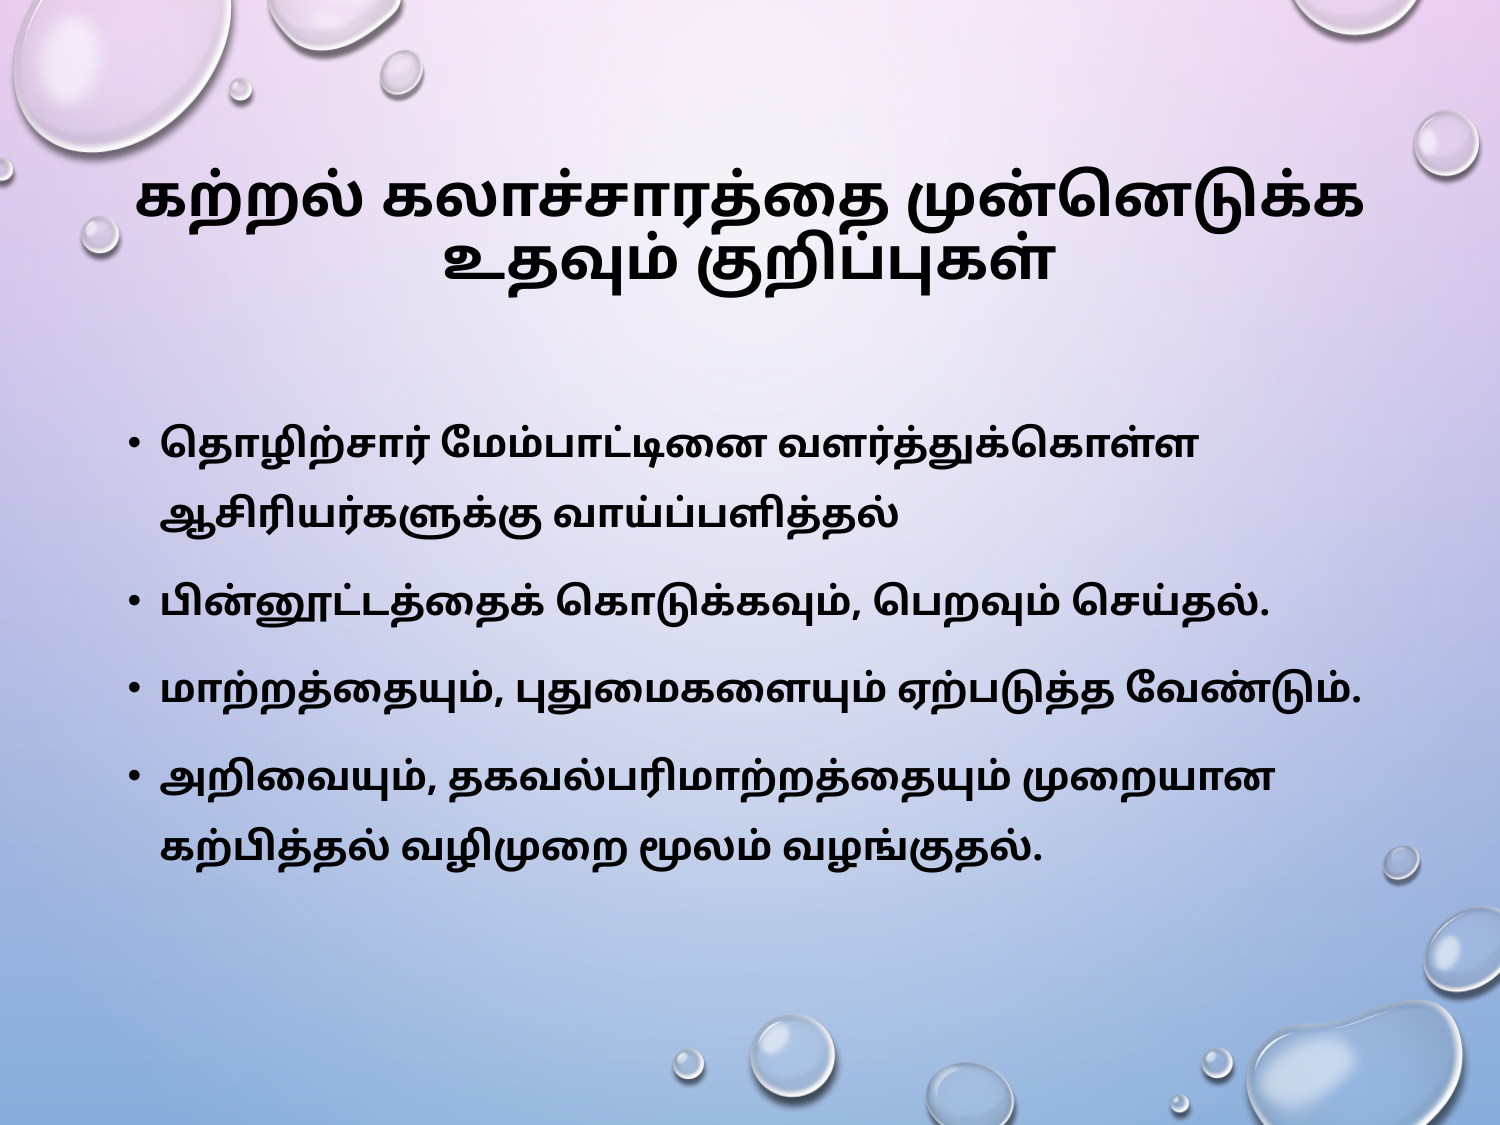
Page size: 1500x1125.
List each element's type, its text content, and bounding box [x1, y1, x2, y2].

title கற்றல் கலாச்சாரத்தை முன்னெடுக்க உதவும் குறிப்புகள் [112, 101, 1388, 364]
list தொழிற்சார் மேம்பாட்டினை வளர்த்துக்கொள்ள ஆசிரியர்களுக்கு வாய்ப்பளித்தல் பின்னூட்டத்தைக் கொடுக்கவும், பெறவும் செய்தல். மாற்றத்தையும், புதுமைகளையும் ஏற்படுத்த வேண்டும். அறிவையும், தகவல்பரிமாற்றத்தையும் முறையான கற்பித்தல் வழிமுறை மூலம் வழங்குதல். [112, 388, 1388, 950]
picture [0, 0, 1500, 1125]
